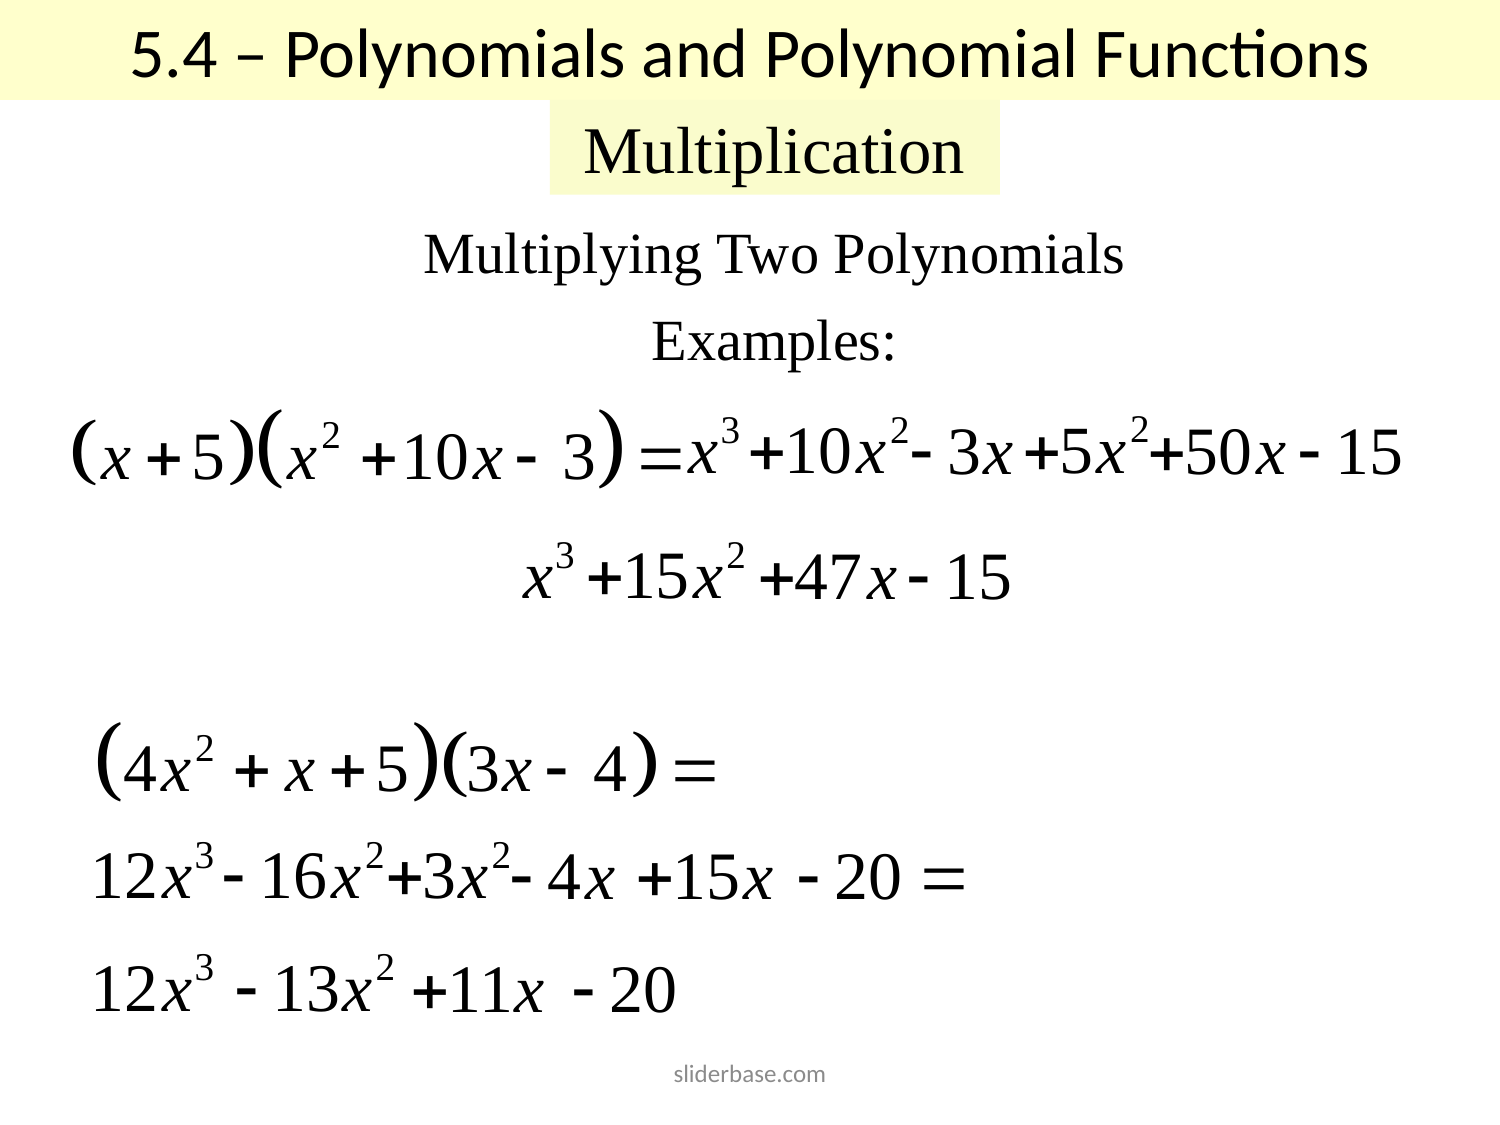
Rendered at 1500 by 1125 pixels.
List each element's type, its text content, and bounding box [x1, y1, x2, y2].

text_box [224, 937, 406, 1029]
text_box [899, 412, 1007, 492]
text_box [896, 537, 1022, 617]
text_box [87, 712, 721, 835]
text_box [1288, 412, 1413, 492]
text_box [562, 949, 688, 1030]
text_box Multiplying Two Polynomials [406, 207, 1144, 293]
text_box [374, 824, 523, 916]
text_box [499, 837, 622, 917]
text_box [674, 399, 736, 491]
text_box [787, 837, 969, 917]
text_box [212, 824, 373, 916]
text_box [87, 824, 211, 916]
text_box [624, 837, 784, 917]
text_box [574, 524, 756, 616]
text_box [87, 937, 222, 1029]
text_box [509, 524, 573, 616]
text_box Examples: [624, 295, 925, 380]
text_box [737, 399, 924, 491]
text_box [399, 949, 559, 1030]
footer sliderbase.com [512, 1042, 988, 1103]
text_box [746, 537, 894, 617]
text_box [1137, 412, 1285, 492]
text_box Multiplication [549, 99, 1000, 195]
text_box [62, 399, 684, 525]
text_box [1012, 399, 1160, 491]
title 5.4 – Polynomials and Polynomial Functions [0, 0, 1500, 100]
